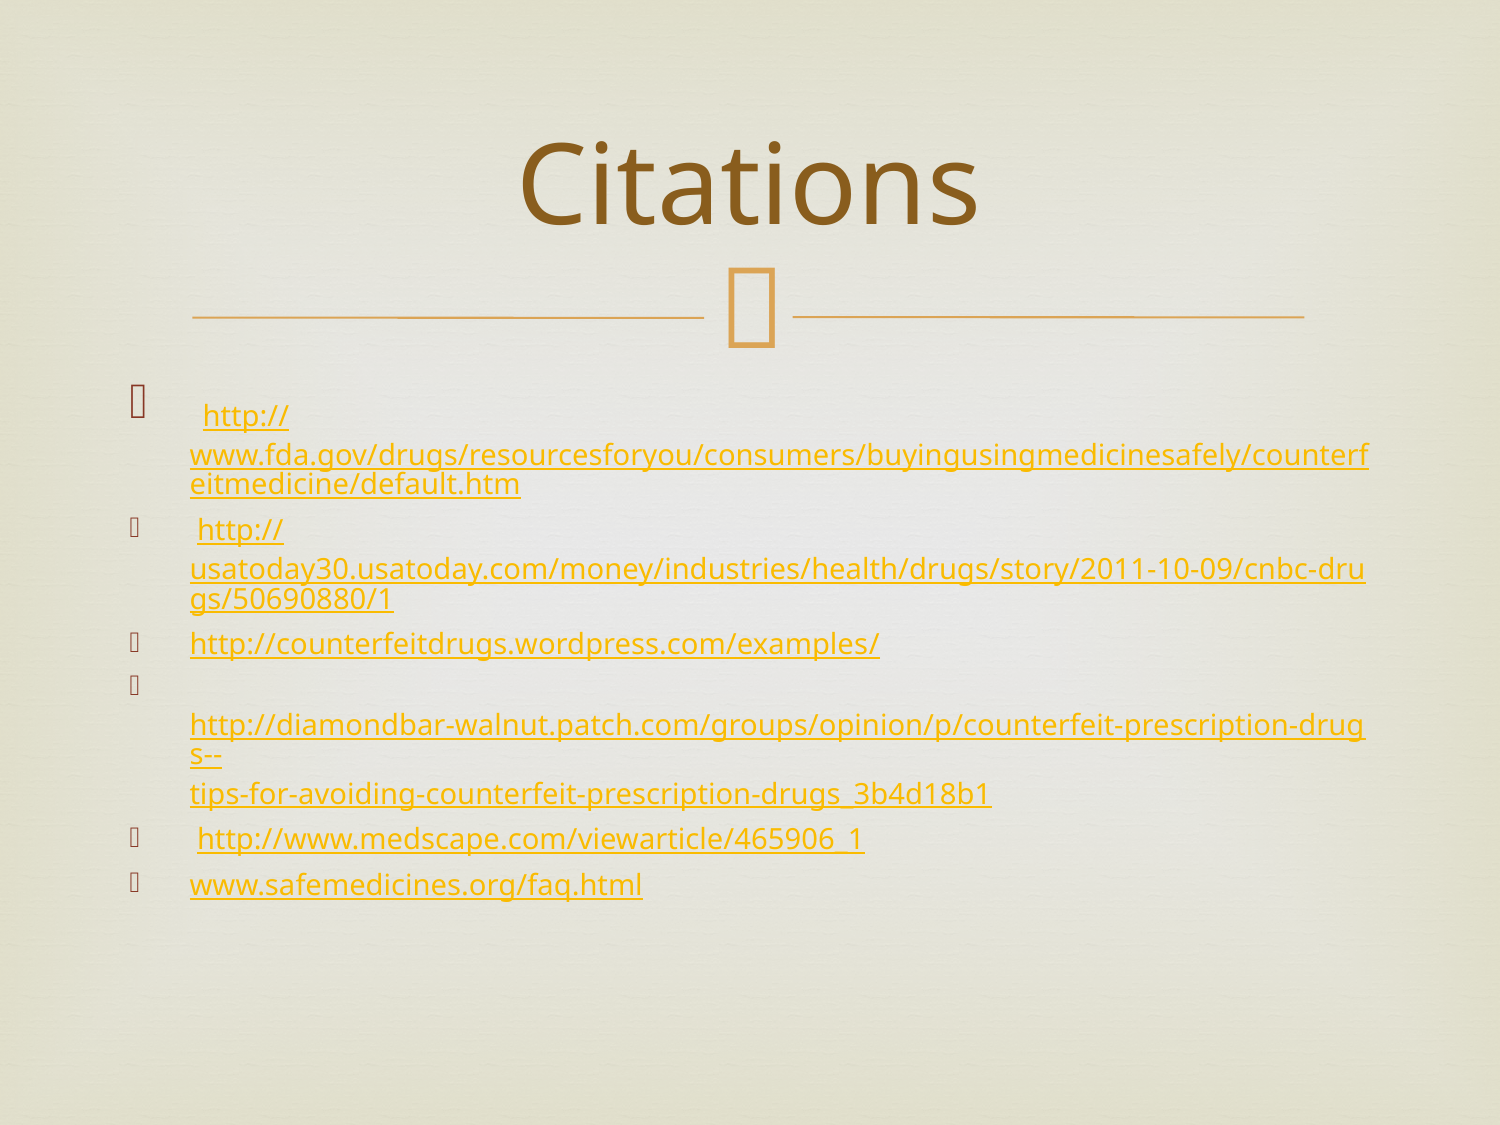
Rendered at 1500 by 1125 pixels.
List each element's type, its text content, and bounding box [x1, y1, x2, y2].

title Citations [112, 93, 1386, 267]
list http://www.fda.gov/drugs/resourcesforyou/consumers/buyingusingmedicinesafely/counterfeitmedicine/default.htm http://usatoday30.usatoday.com/money/industries/health/drugs/story/2011-10-09/cnbc-drugs/50690880/1 http://counterfeitdrugs.wordpress.com/examples/ http://diamondbar-walnut.patch.com/groups/opinion/p/counterfeit-prescription-drugs--tips-for-avoiding-counterfeit-prescription-drugs_3b4d18b1 http://www.medscape.com/viewarticle/465906_1 www.safemedicines.org/faq.html [114, 368, 1386, 1005]
